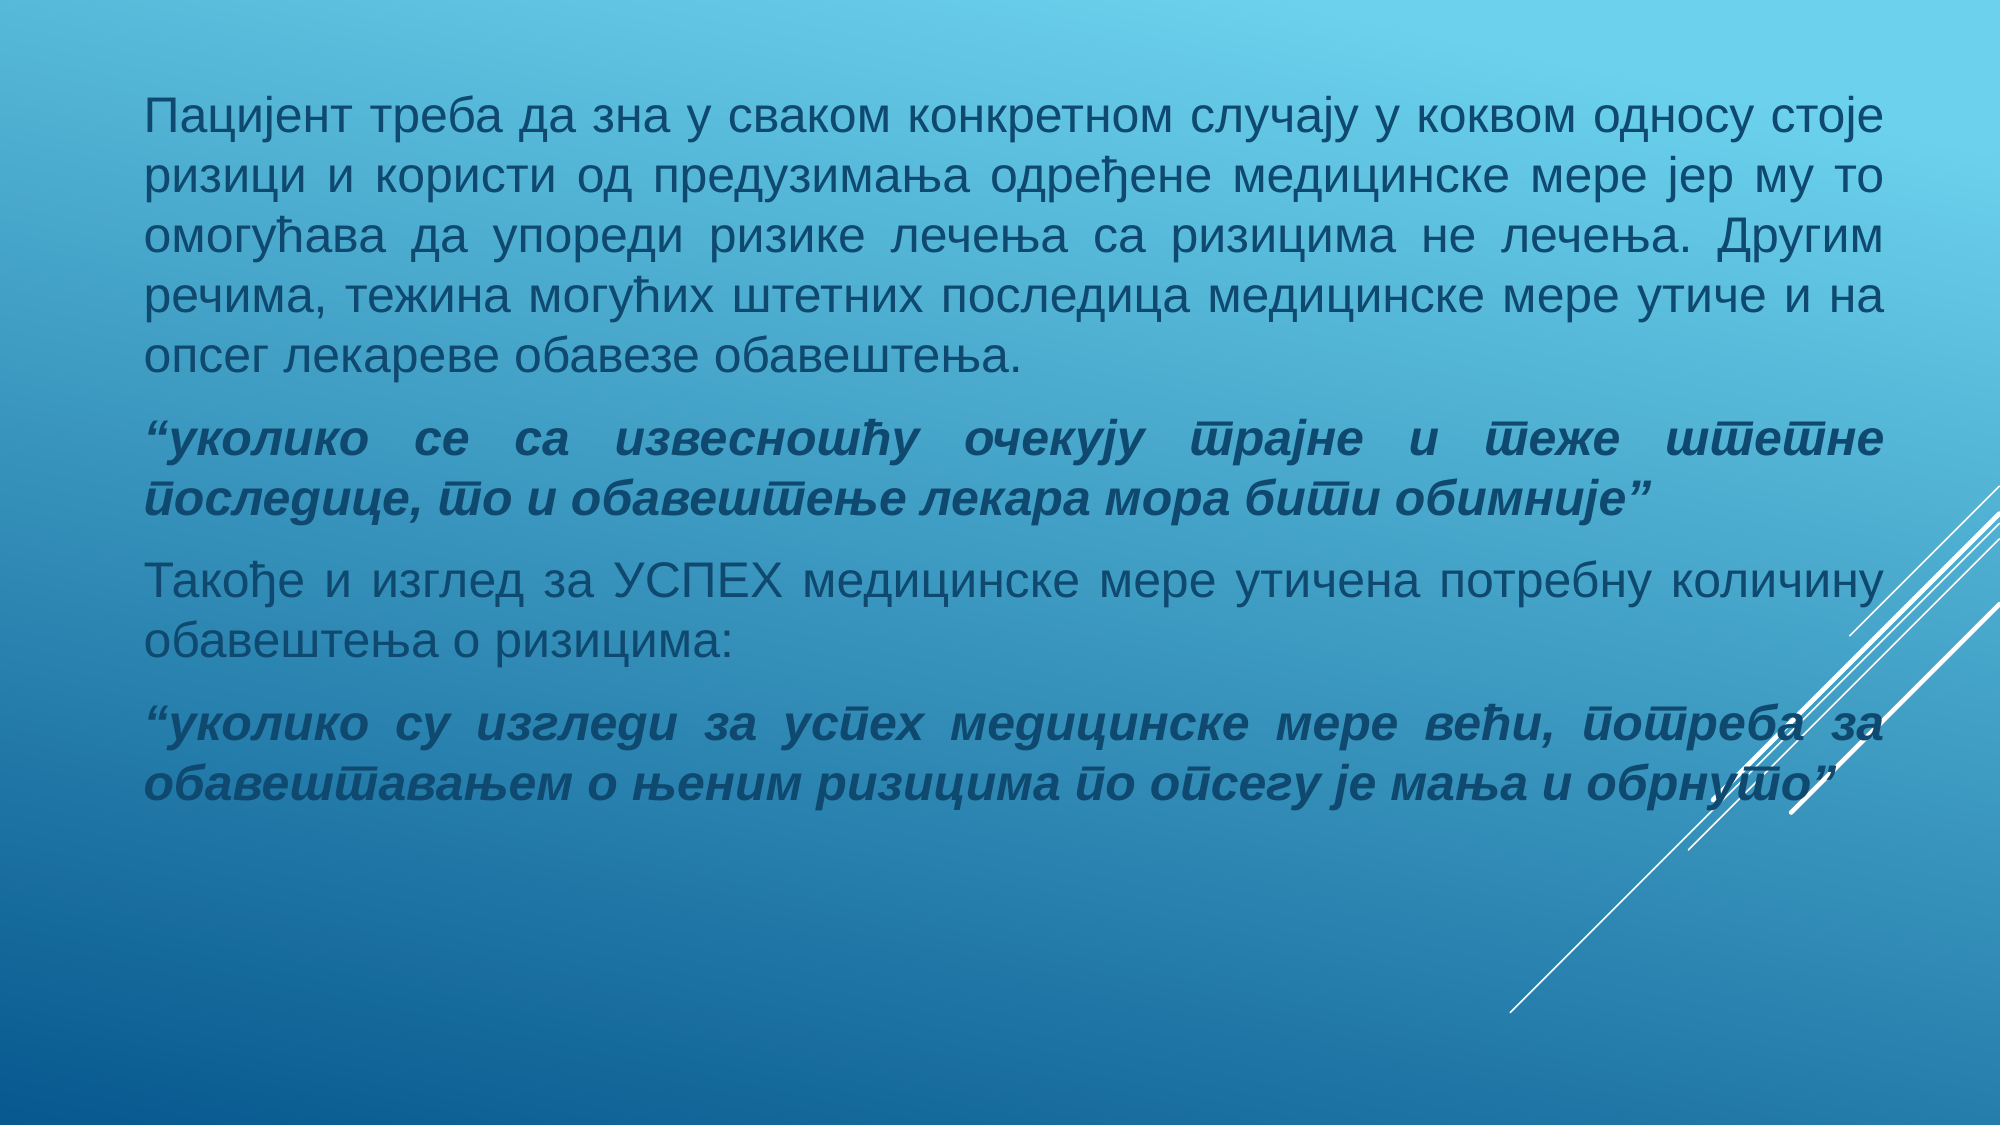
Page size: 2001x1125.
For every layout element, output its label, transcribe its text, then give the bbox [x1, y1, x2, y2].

list Пацијент треба да зна у сваком конкретном случају у коквом односу стоје ризици и користи од предузимања одређене медицинске мере јер му то омогућава да упореди ризике лечења са ризицима не лечења. Другим речима, тежина могућих штетних последица медицинске мере утиче и на опсег лекареве обавезе обавештења. “уколико се са извесношћу очекују трајне и теже штетне последице, то и обавештење лекара мора бити обимније” Такође и изглед за УСПЕХ медицинске мере утичена потребну количину обавештења о ризицима: “уколико су изгледи за успех медицинске мере већи, потреба за обавештавањем о њеним ризицима по опсегу је мања и обрнуто” [128, 75, 1900, 1081]
